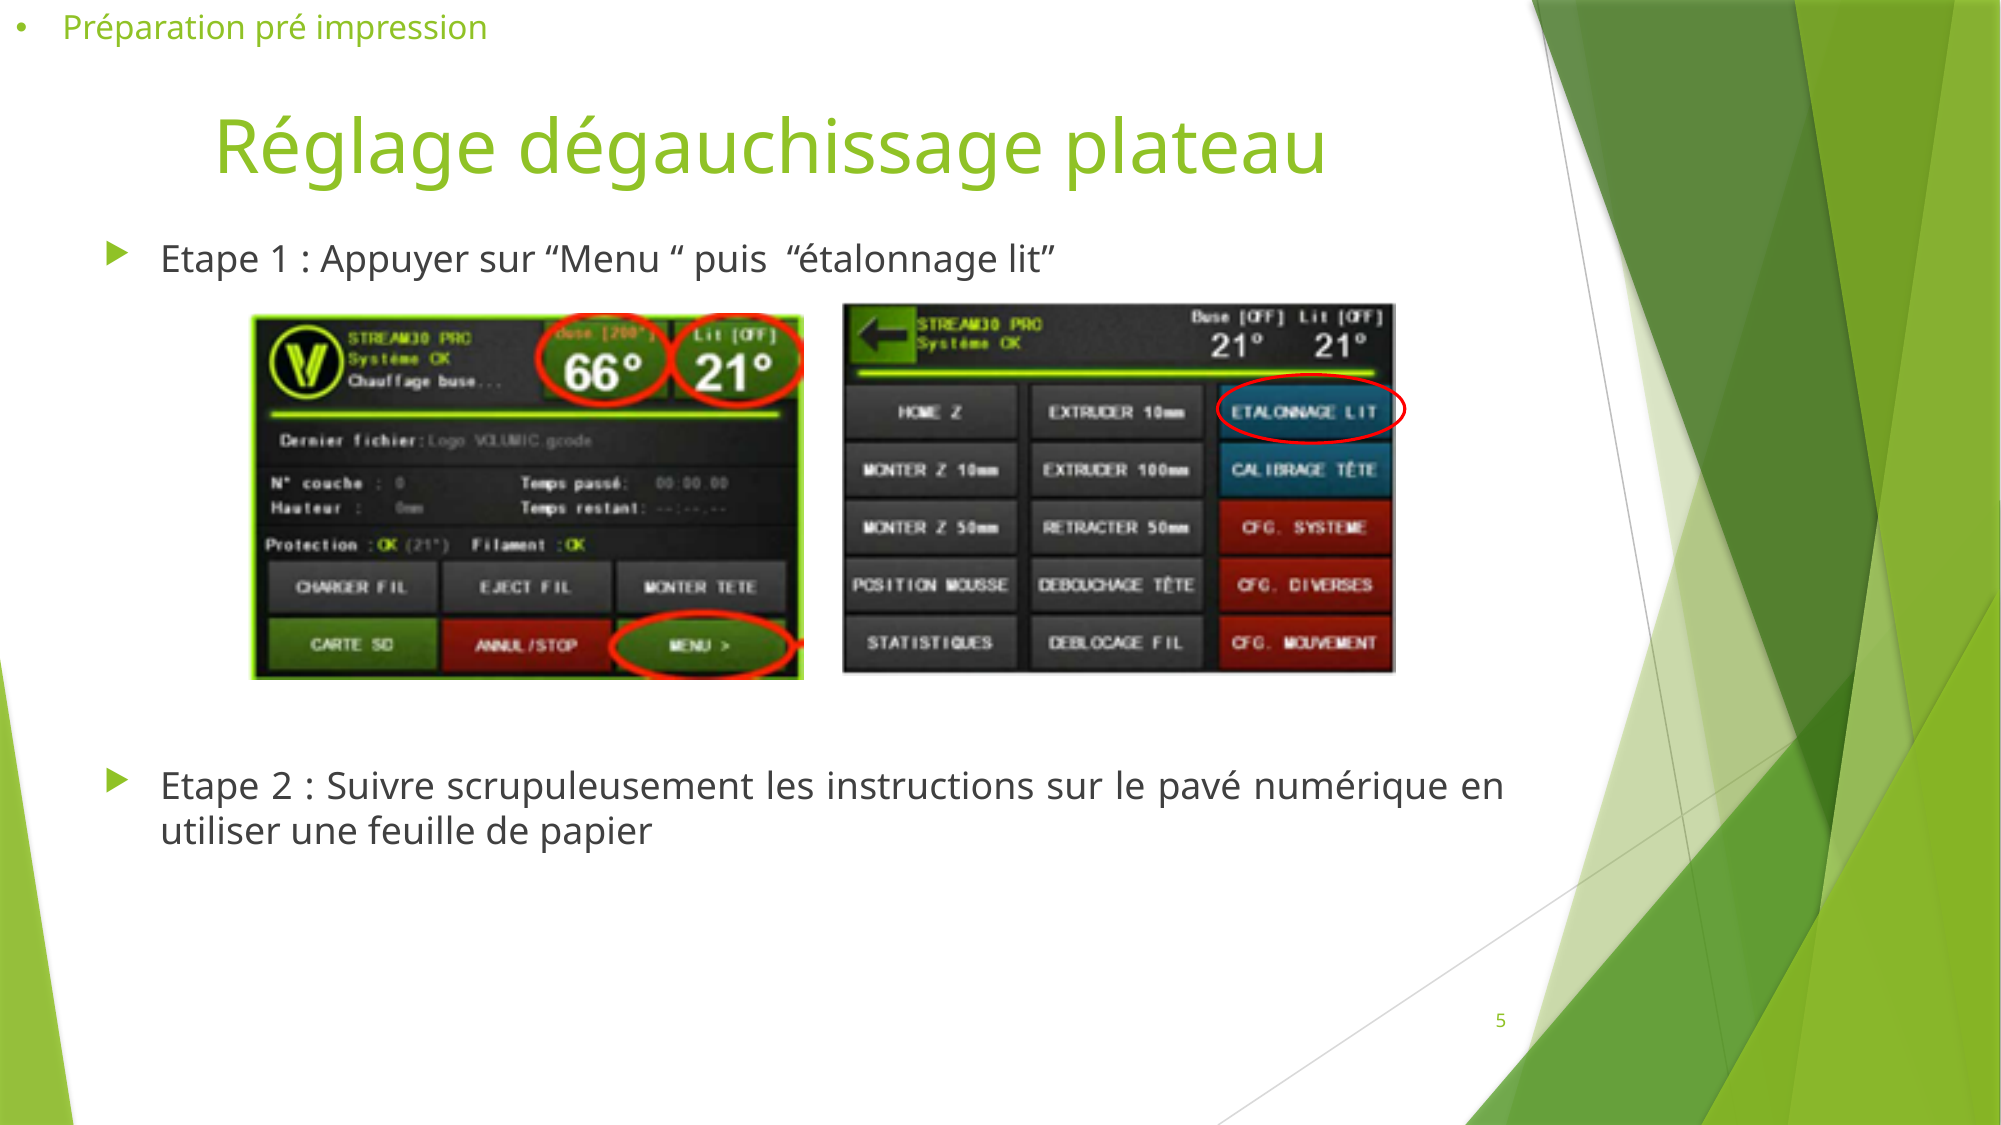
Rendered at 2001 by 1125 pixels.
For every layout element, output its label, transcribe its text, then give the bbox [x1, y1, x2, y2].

text_box Réglage dégauchissage plateau [0, 91, 1542, 197]
list Etape 1 : Appuyer sur “Menu “ puis “étalonnage lit” Etape 2 : Suivre scrupuleusement les instructions sur le pavé numérique en utiliser une feuille de papier [88, 227, 1522, 992]
picture [247, 312, 804, 680]
text_box [1401, 396, 1407, 421]
slide_number 5 [1409, 991, 1522, 1051]
picture [841, 302, 1397, 677]
title Préparation pré impression [0, 0, 1193, 91]
